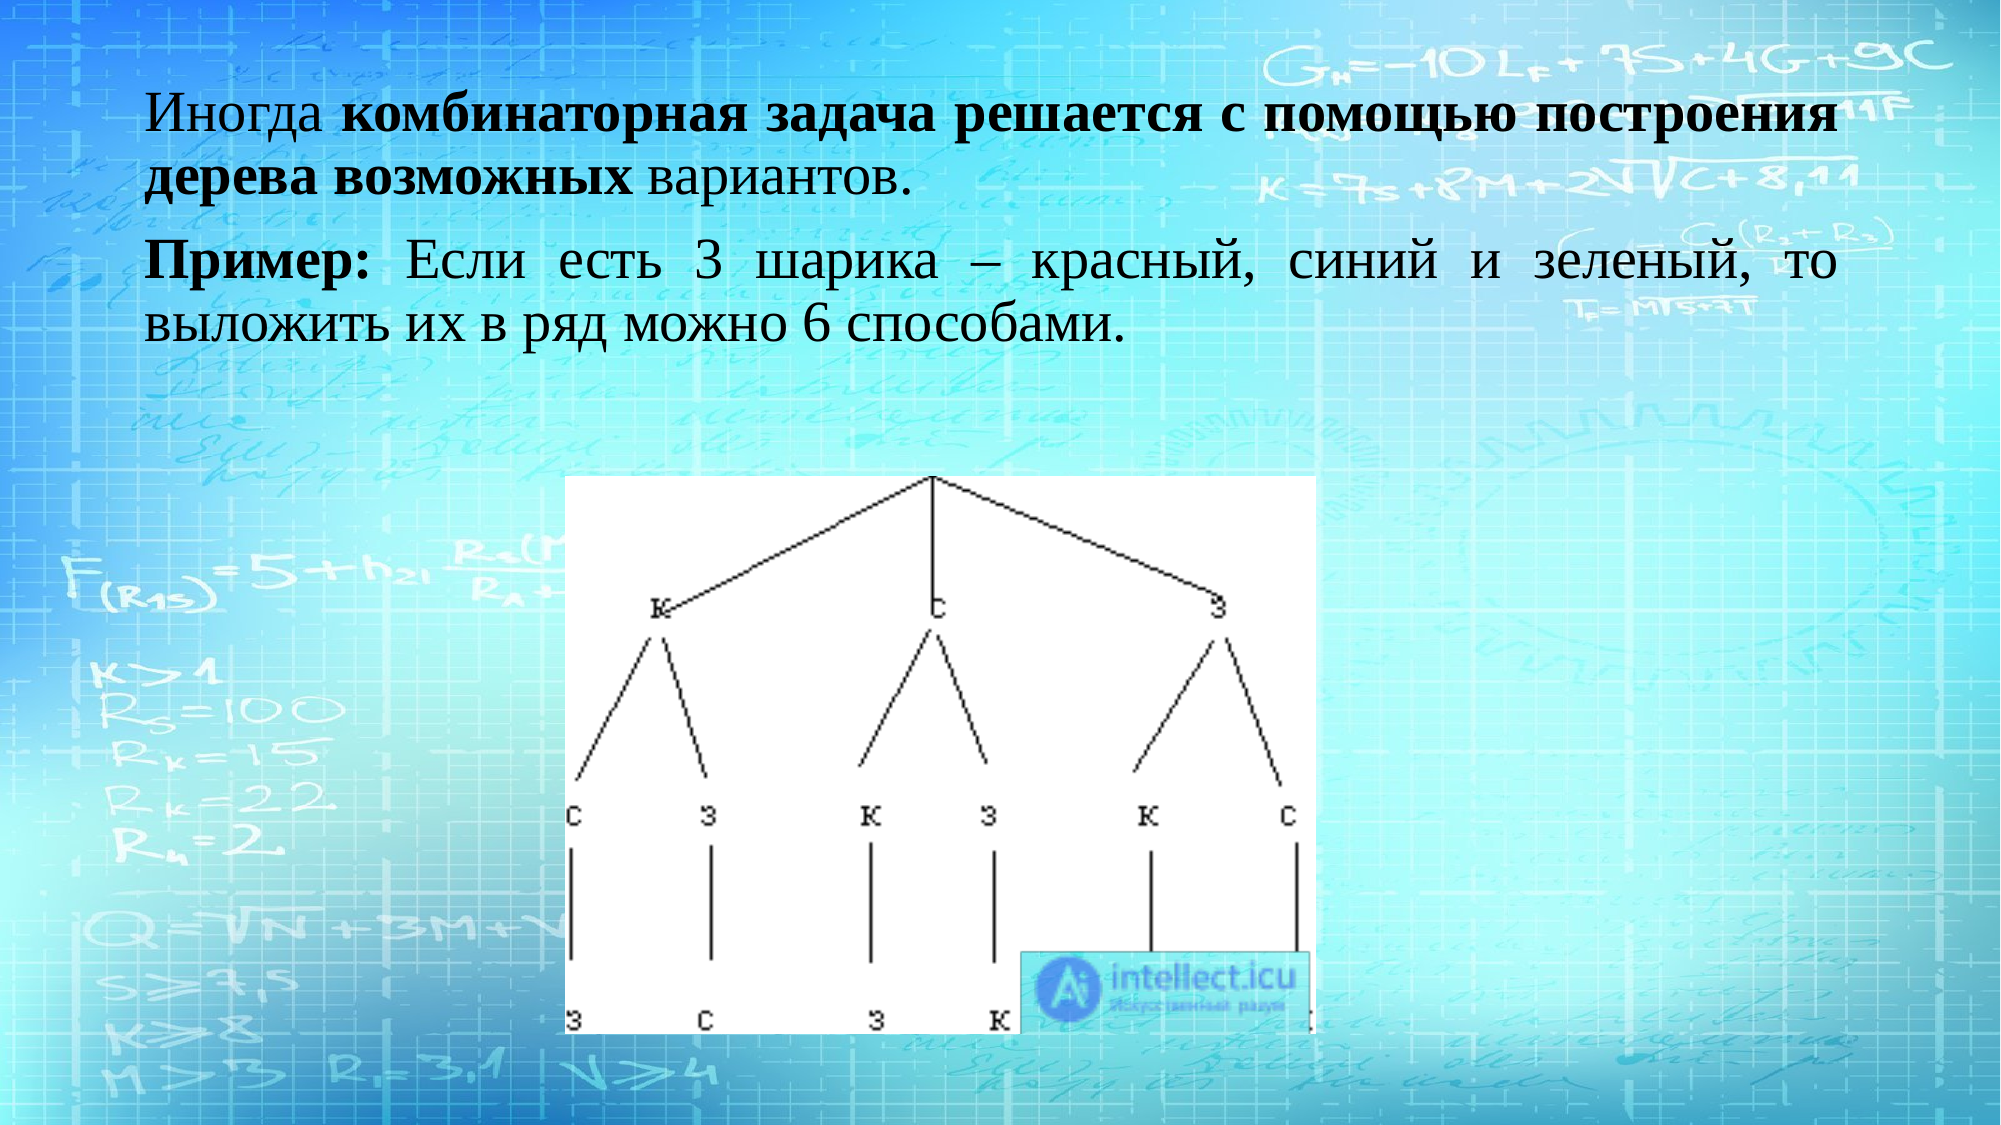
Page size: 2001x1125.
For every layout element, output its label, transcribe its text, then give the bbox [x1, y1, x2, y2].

list Иногда комбинаторная задача решается с помощью построения дерева возможных вариантов. Пример: Если есть 3 шарика – красный, синий и зеленый, то выложить их в ряд можно 6 способами. [129, 73, 1855, 433]
picture [0, 0, 2001, 1125]
